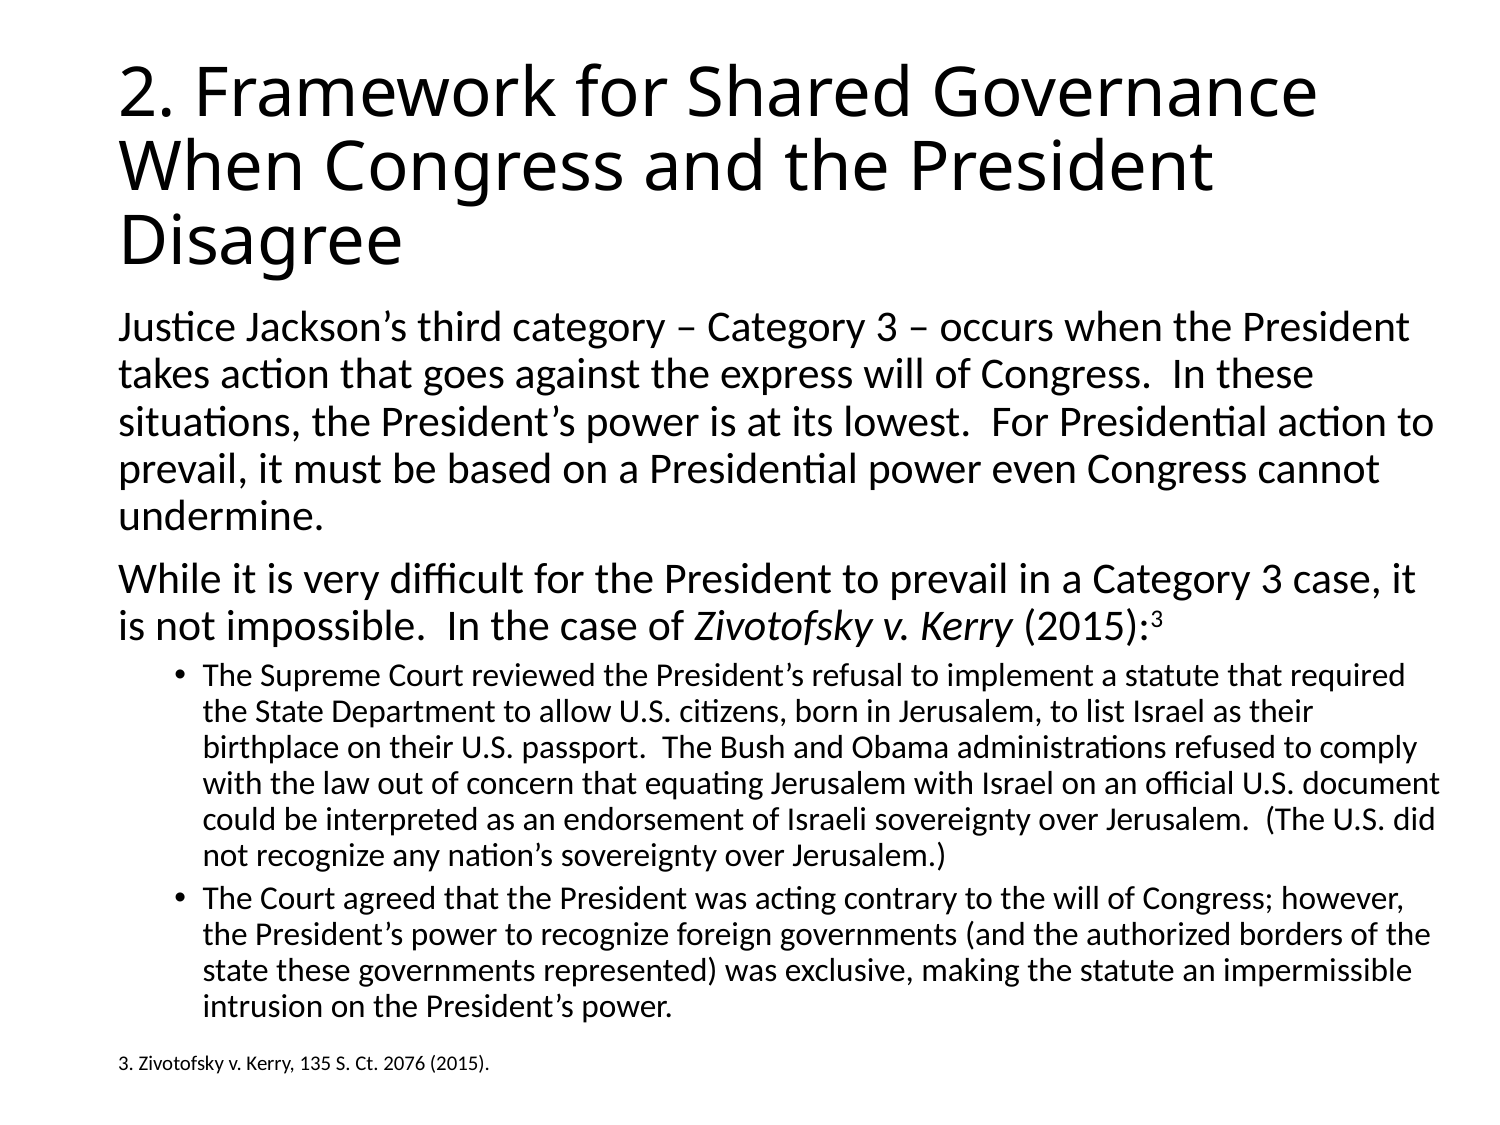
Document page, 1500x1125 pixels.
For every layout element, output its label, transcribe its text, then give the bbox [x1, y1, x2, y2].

title 2. Framework for Shared Governance When Congress and the President Disagree [102, 59, 1416, 278]
list Justice Jackson’s third category – Category 3 – occurs when the President takes action that goes against the express will of Congress. In these situations, the President’s power is at its lowest. For Presidential action to prevail, it must be based on a Presidential power even Congress cannot undermine. While it is very difficult for the President to prevail in a Category 3 case, it is not impossible. In the case of Zivotofsky v. Kerry (2015):3 The Supreme Court reviewed the President’s refusal to implement a statute that required the State Department to allow U.S. citizens, born in Jerusalem, to list Israel as their birthplace on their U.S. passport. The Bush and Obama administrations refused to comply with the law out of concern that equating Jerusalem with Israel on an official U.S. document could be interpreted as an endorsement of Israeli sovereignty over Jerusalem. (The U.S. did not recognize any nation’s sovereignty over Jerusalem.) The Court agreed that the President was acting contrary to the will of Congress; however, the President’s power to recognize foreign governments (and the authorized borders of the state these governments represented) was exclusive, making the statute an impermissible intrusion on the President’s power. 3. Zivotofsky v. Kerry, 135 S. Ct. 2076 (2015). [102, 295, 1459, 1011]
